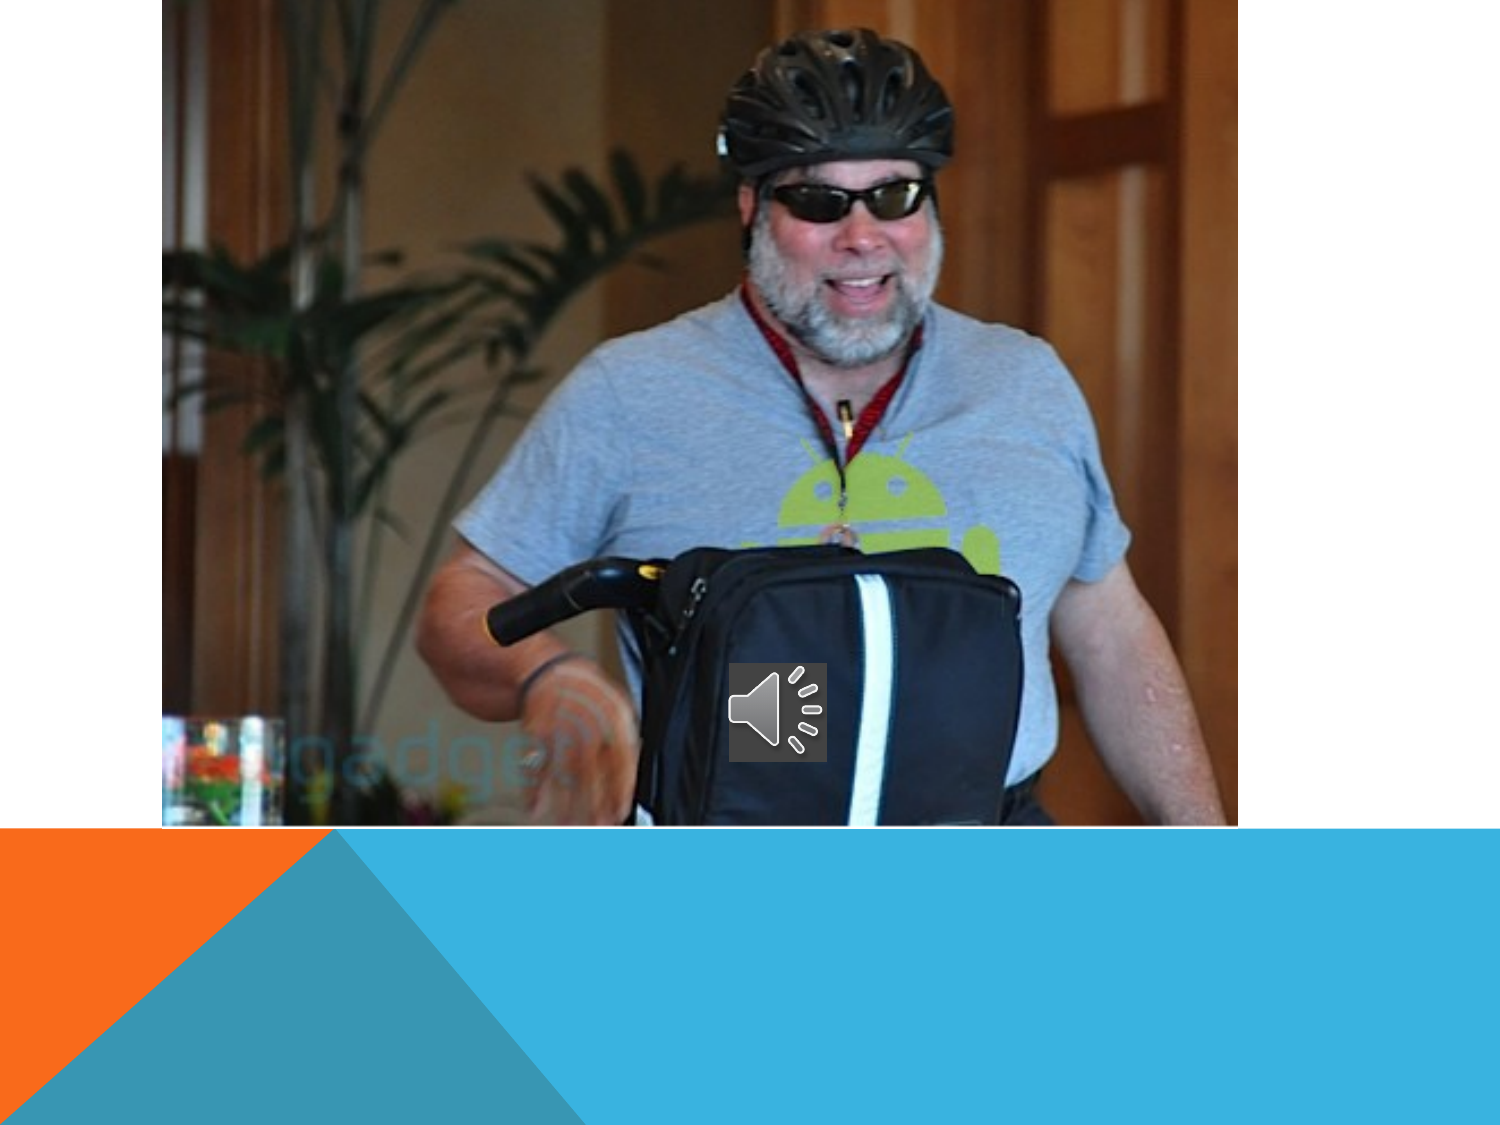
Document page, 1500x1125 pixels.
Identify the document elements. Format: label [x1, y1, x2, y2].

list [162, 0, 1238, 829]
picture [727, 662, 829, 763]
